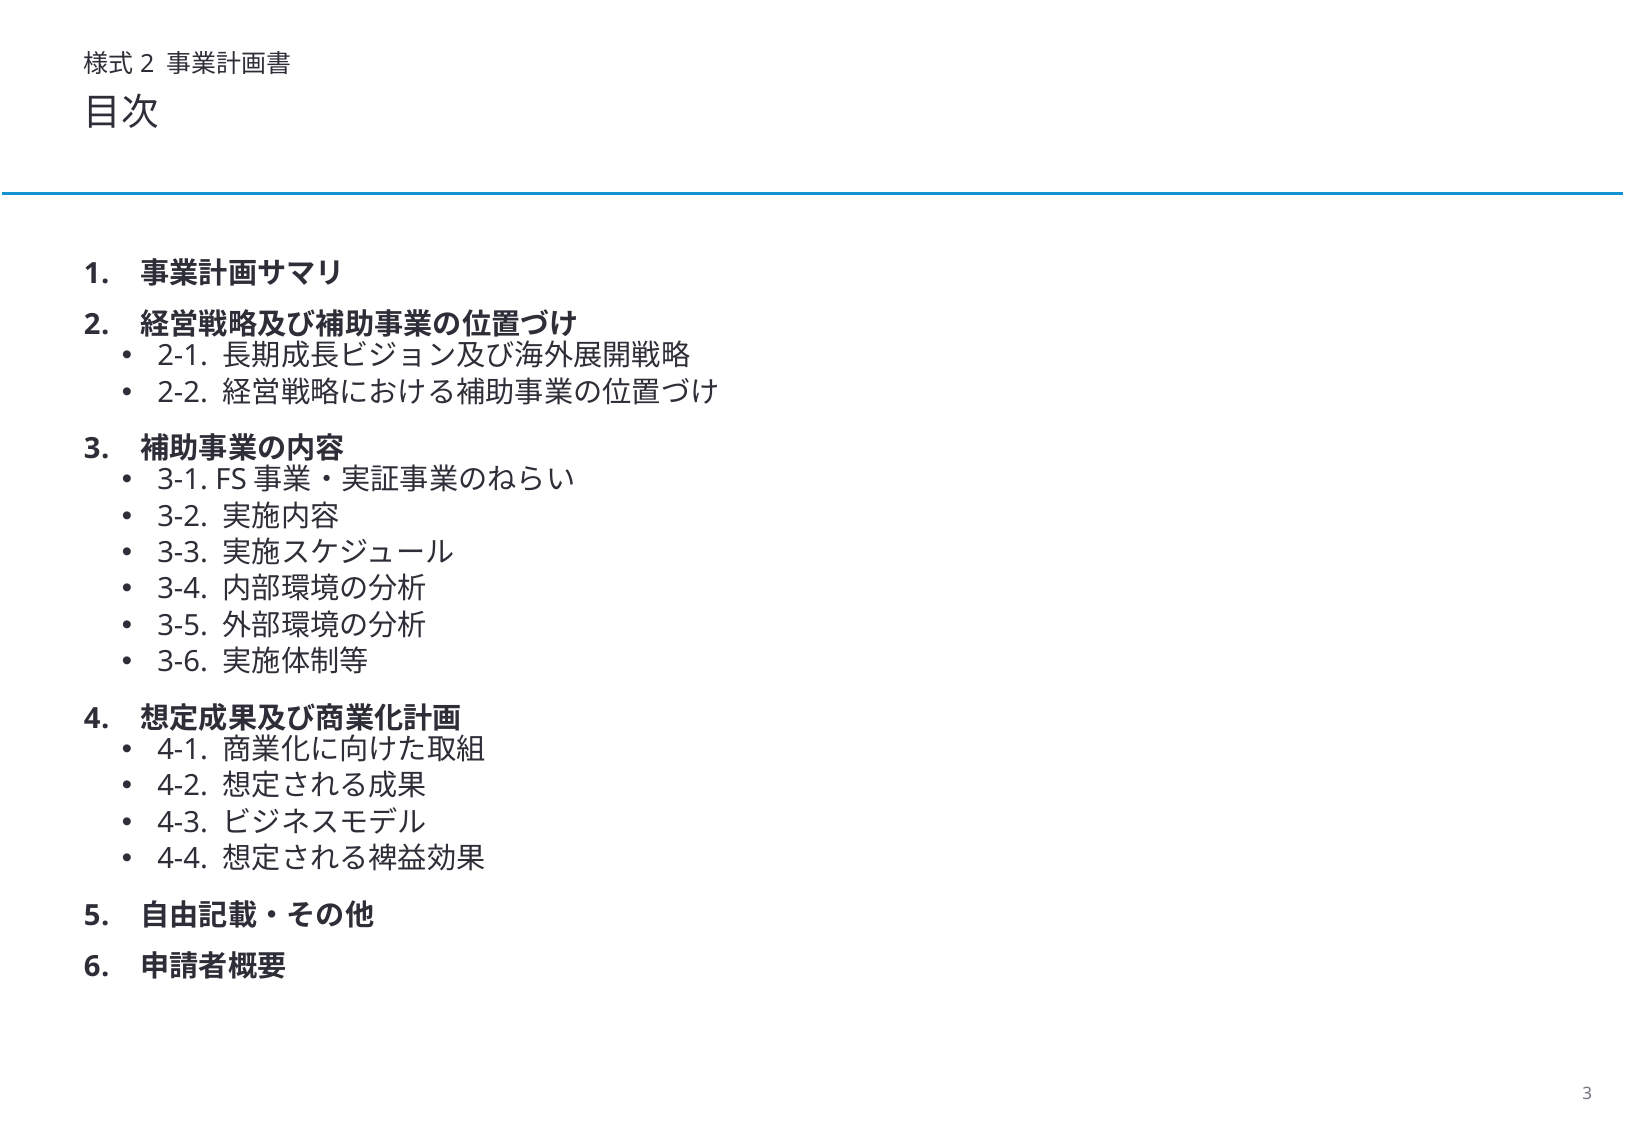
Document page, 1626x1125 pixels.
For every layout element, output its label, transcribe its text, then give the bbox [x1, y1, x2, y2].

list 様式2 事業計画書 [84, 40, 1543, 82]
list 目次 [84, 83, 1543, 183]
list 事業計画サマリ 経営戦略及び補助事業の位置づけ 2-1. 長期成長ビジョン及び海外展開戦略 2-2. 経営戦略における補助事業の位置づけ 補助事業の内容 3-1. FS事業・実証事業のねらい 3-2. 実施内容 3-3. 実施スケジュール 3-4. 内部環境の分析 3-5. 外部環境の分析 3-6. 実施体制等 想定成果及び商業化計画 4-1. 商業化に向けた取組 4-2. 想定される成果 4-3. ビジネスモデル 4-4. 想定される裨益効果 自由記載・その他 申請者概要 [84, 243, 1543, 1065]
